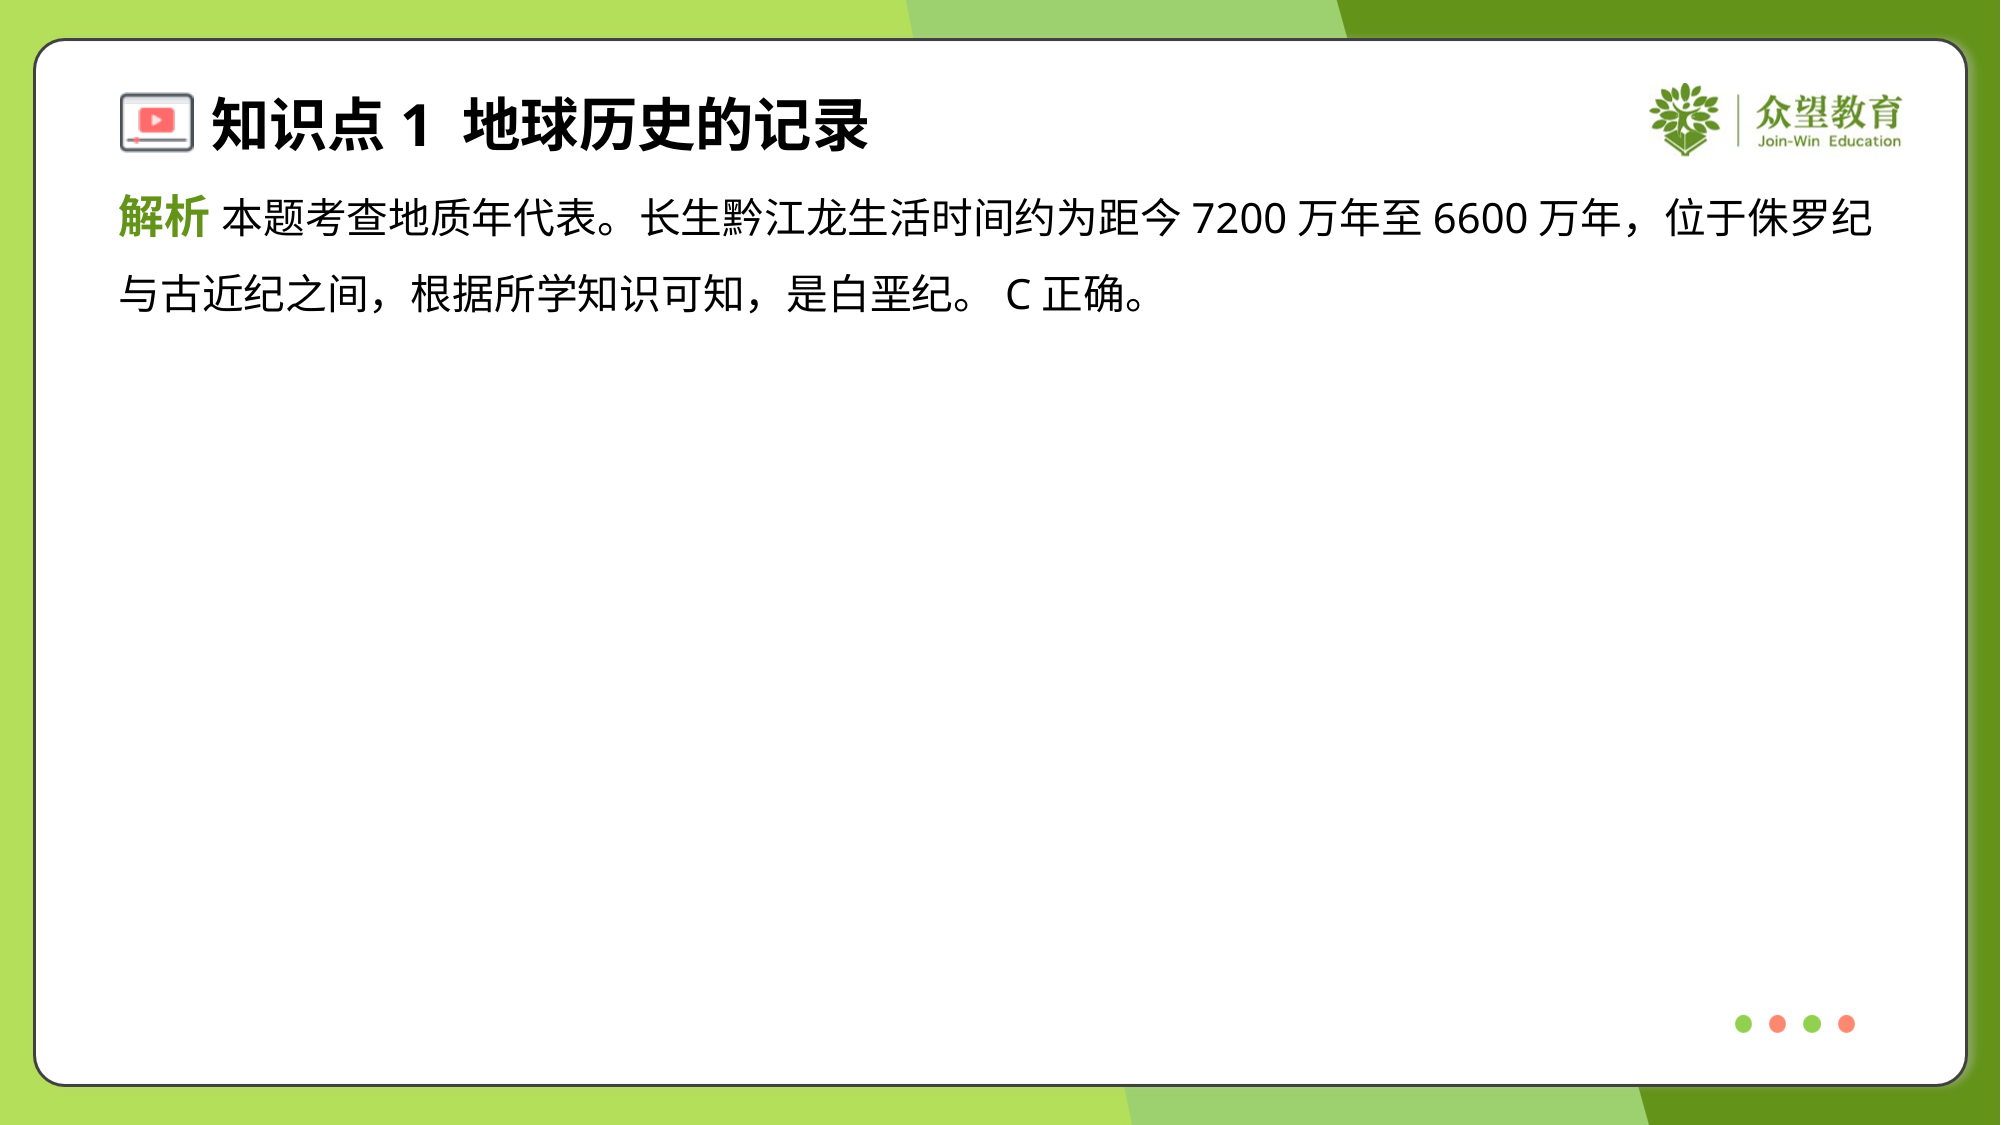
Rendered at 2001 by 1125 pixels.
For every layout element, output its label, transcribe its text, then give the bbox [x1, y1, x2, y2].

picture [0, 0, 2000, 1125]
text_box 解析 本题考查地质年代表。长生黔江龙生活时间约为距今7200万年至6600万年，位于侏罗纪 与古近纪之间，根据所学知识可知，是白垩纪。C正确。 [118, 159, 1883, 318]
